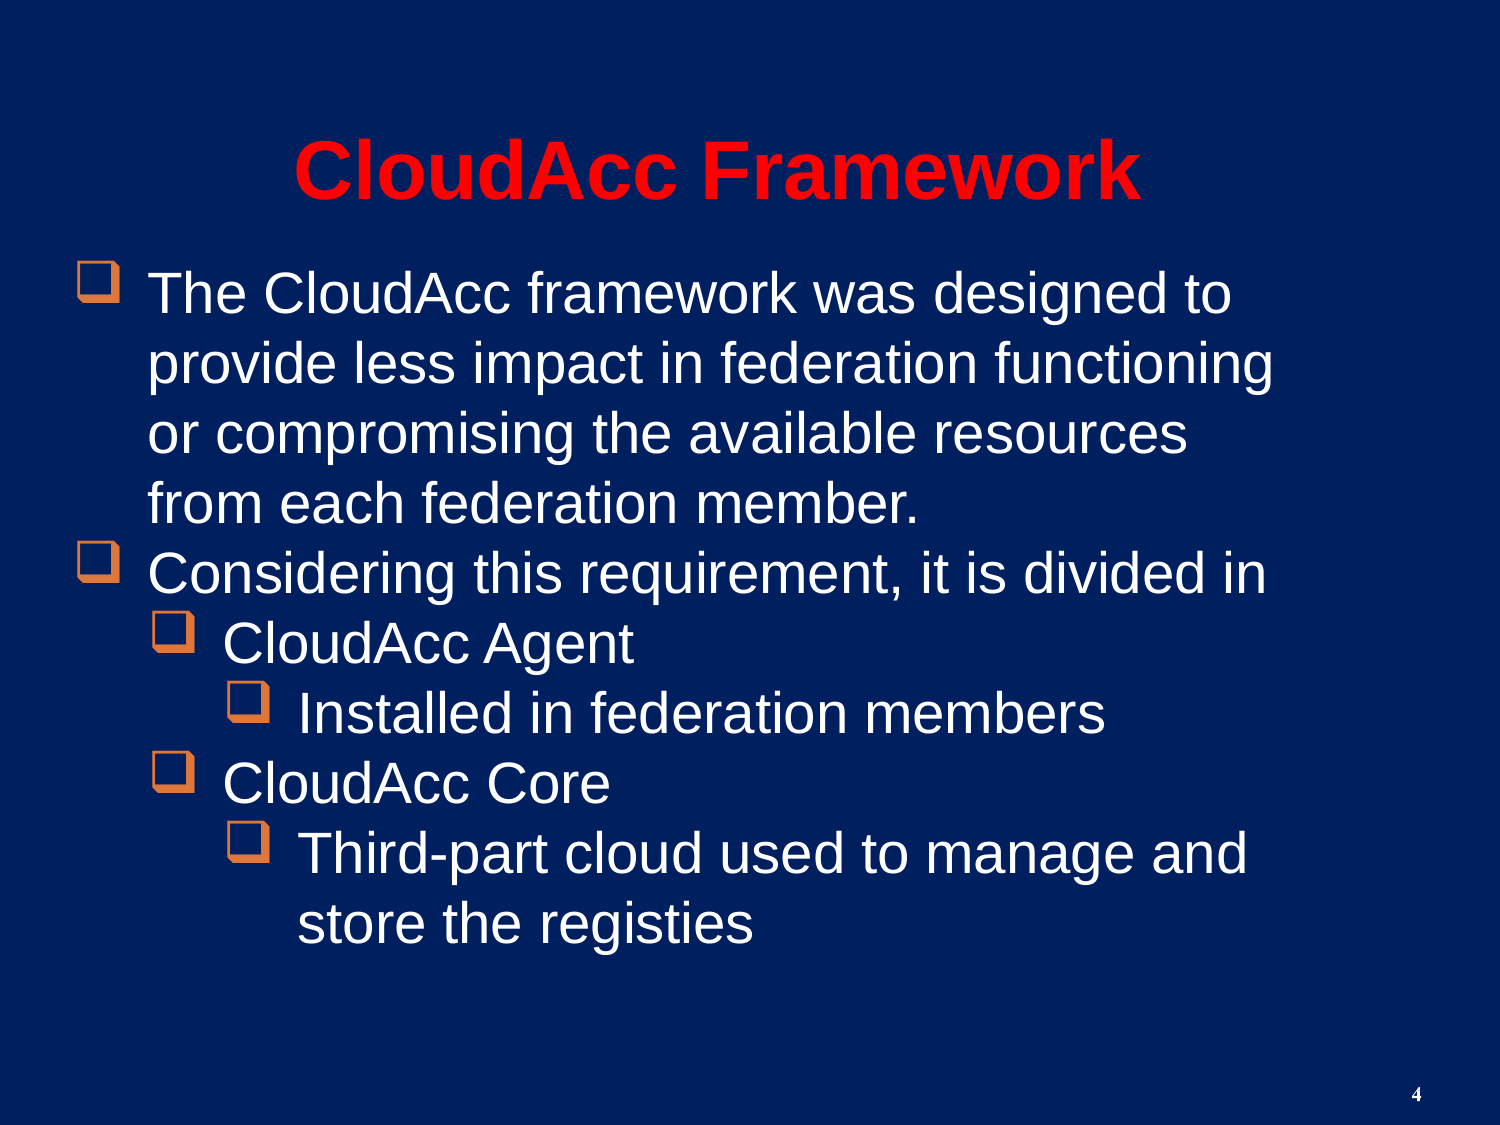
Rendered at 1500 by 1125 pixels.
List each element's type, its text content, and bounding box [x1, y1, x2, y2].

text_box The CloudAcc framework was designed to provide less impact in federation functioning or compromising the available resources from each federation member. Considering this requirement, it is divided in CloudAcc Agent Installed in federation members CloudAcc Core Third-part cloud used to manage and store the registies [70, 254, 1421, 955]
text_box CloudAcc Framework [70, 116, 1363, 217]
text_box [1412, 1087, 1422, 1102]
